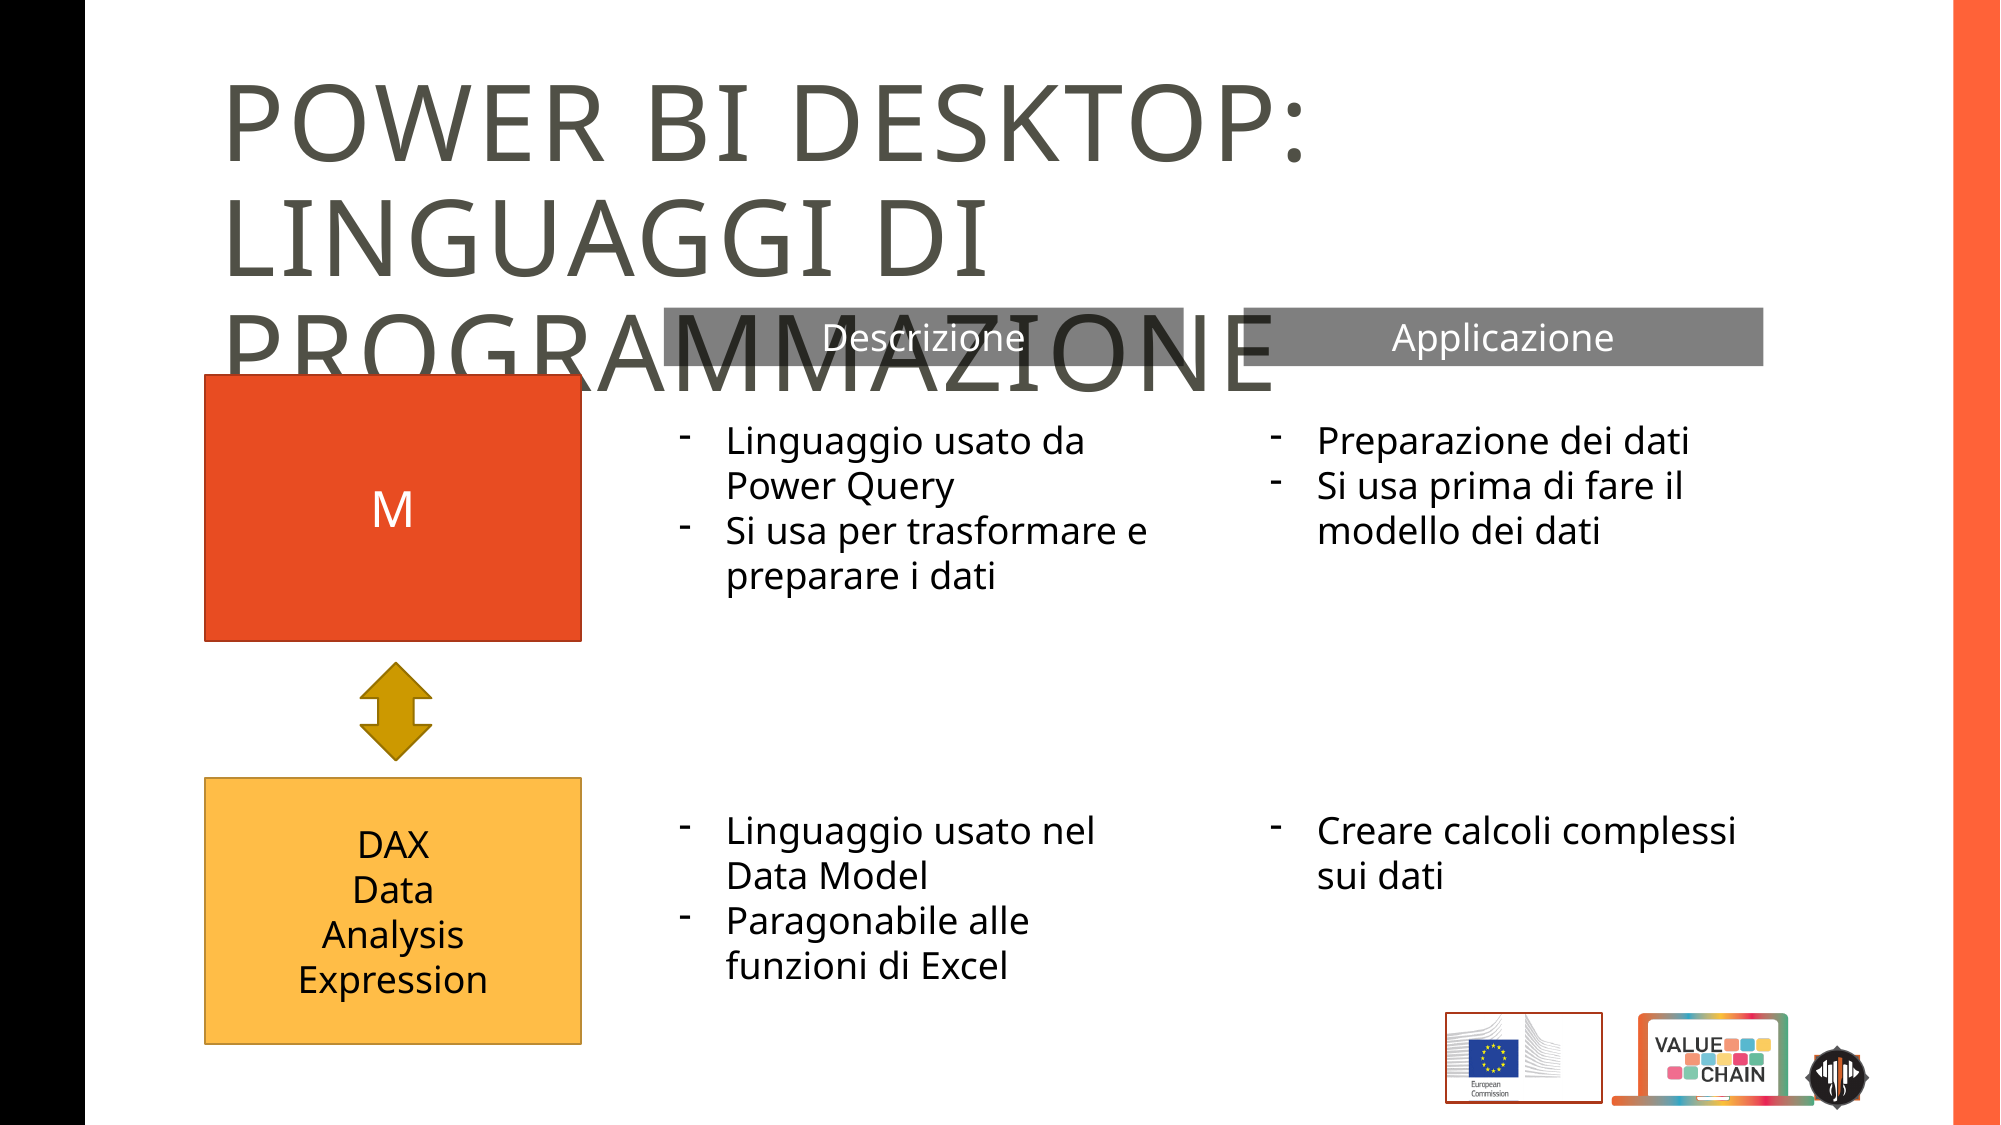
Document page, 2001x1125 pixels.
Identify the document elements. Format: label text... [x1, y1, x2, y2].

text_box M [204, 374, 582, 642]
text_box Creare calcoli complessi sui dati [1255, 799, 1775, 905]
text_box DAX Data Analysis Expression [204, 777, 582, 1045]
text_box [359, 661, 433, 762]
title POWER BI DESKTOP: LINGUAGGI DI PROGRAMMAZIONE [205, 62, 1875, 308]
text_box Preparazione dei dati Si usa prima di fare il modello dei dati [1255, 409, 1775, 560]
text_box Linguaggio usato da Power Query Si usa per trasformare e preparare i dati [663, 409, 1184, 605]
picture [1447, 1014, 1601, 1101]
text_box Descrizione [663, 307, 1184, 367]
text_box Linguaggio usato nel Data Model Paragonabile alle funzioni di Excel [663, 799, 1184, 995]
text_box Applicazione [1243, 307, 1764, 367]
picture [1611, 1013, 1870, 1111]
